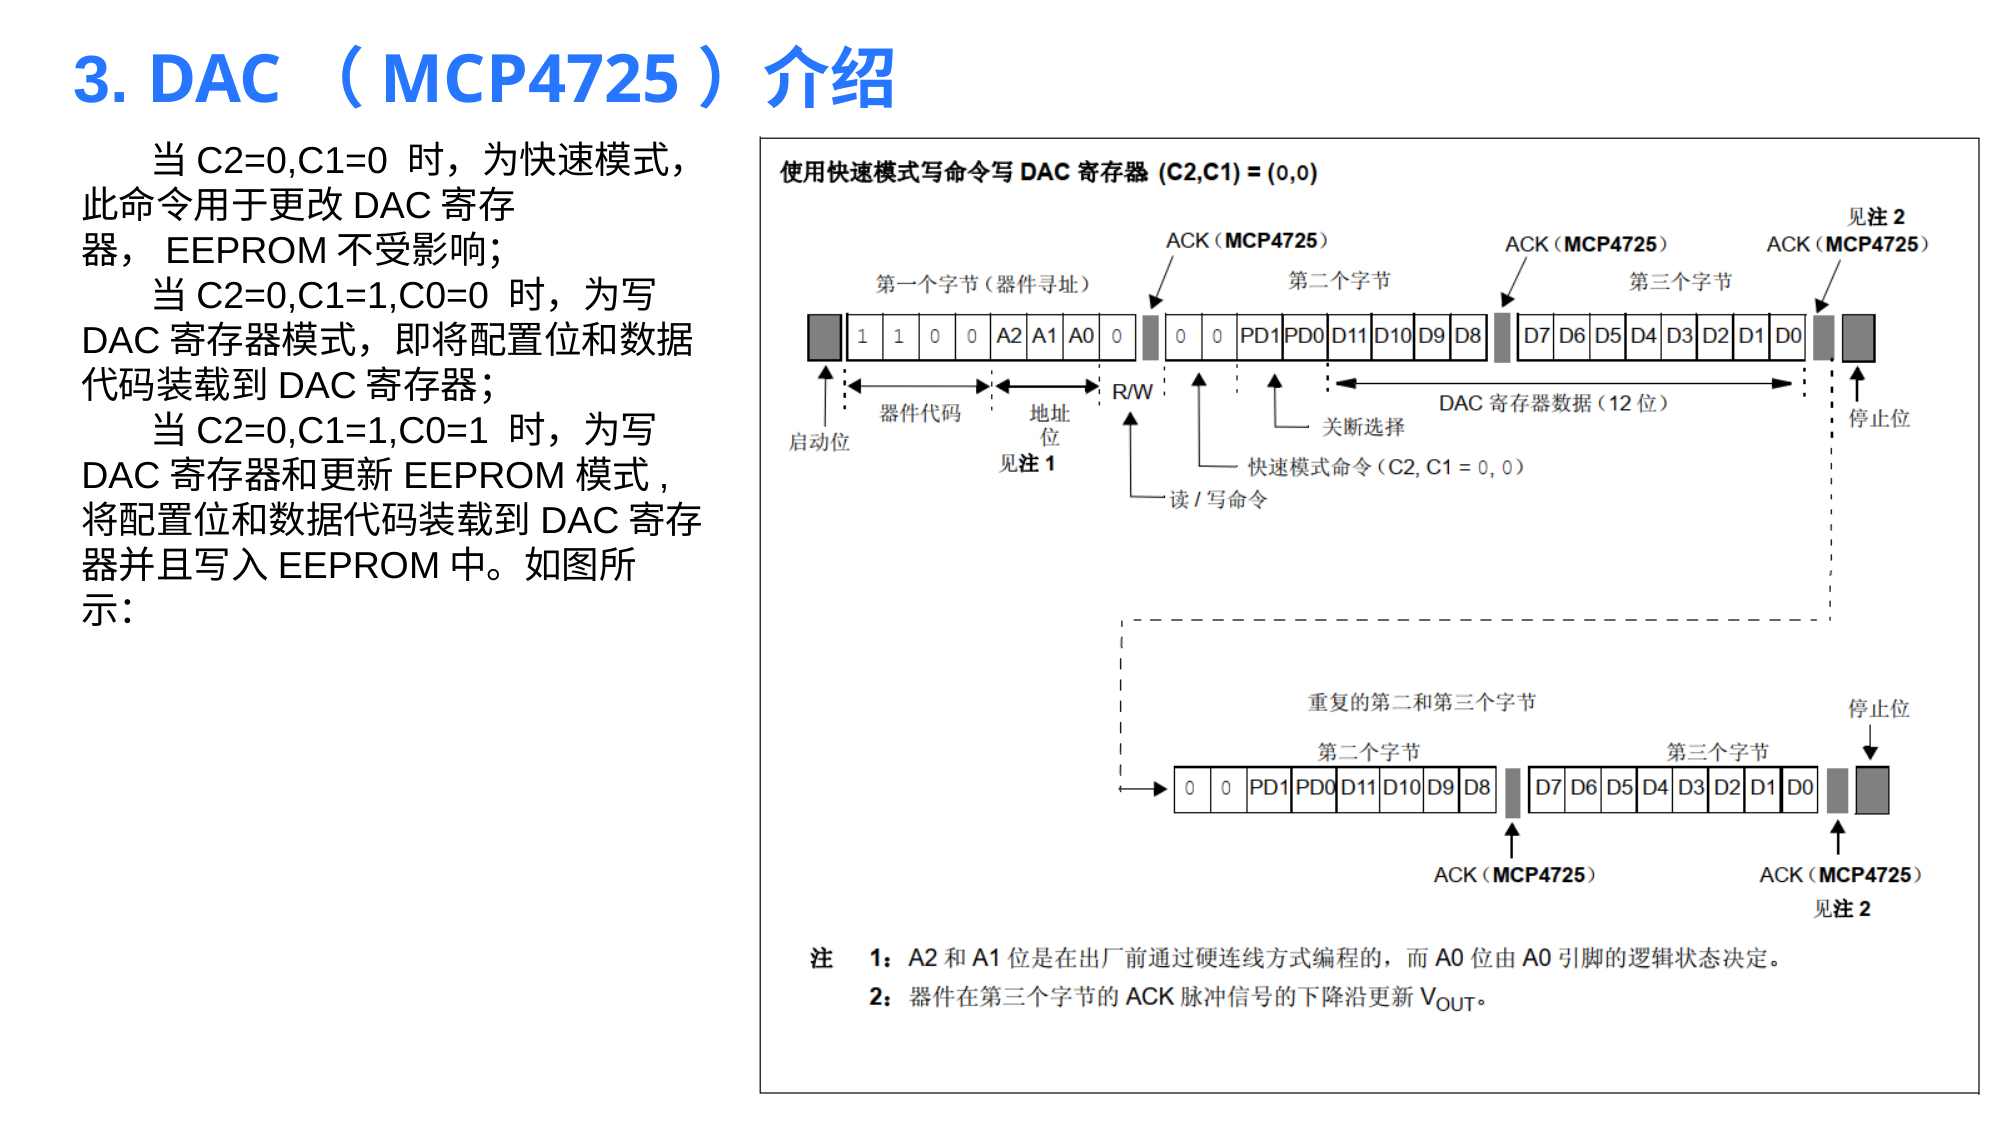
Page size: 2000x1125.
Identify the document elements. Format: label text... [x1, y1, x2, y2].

text_box 3. DAC（MCP4725）介绍 [58, 21, 1759, 130]
picture [751, 128, 1991, 1100]
text_box 当C2=0,C1=0 时，为快速模式，此命令用于更改DAC寄存器，EEPROM不受影响； 当C2=0,C1=1,C0=0 时，为写DAC寄存器模式，即将配置位和数据代码装载到DAC寄存器； 当C2=0,C1=1,C0=1 时，为写DAC寄存器和更新EEPROM模式,将配置位和数据代码装载到DAC寄存器并且写入EEPROM中。如图所示： [66, 129, 725, 684]
